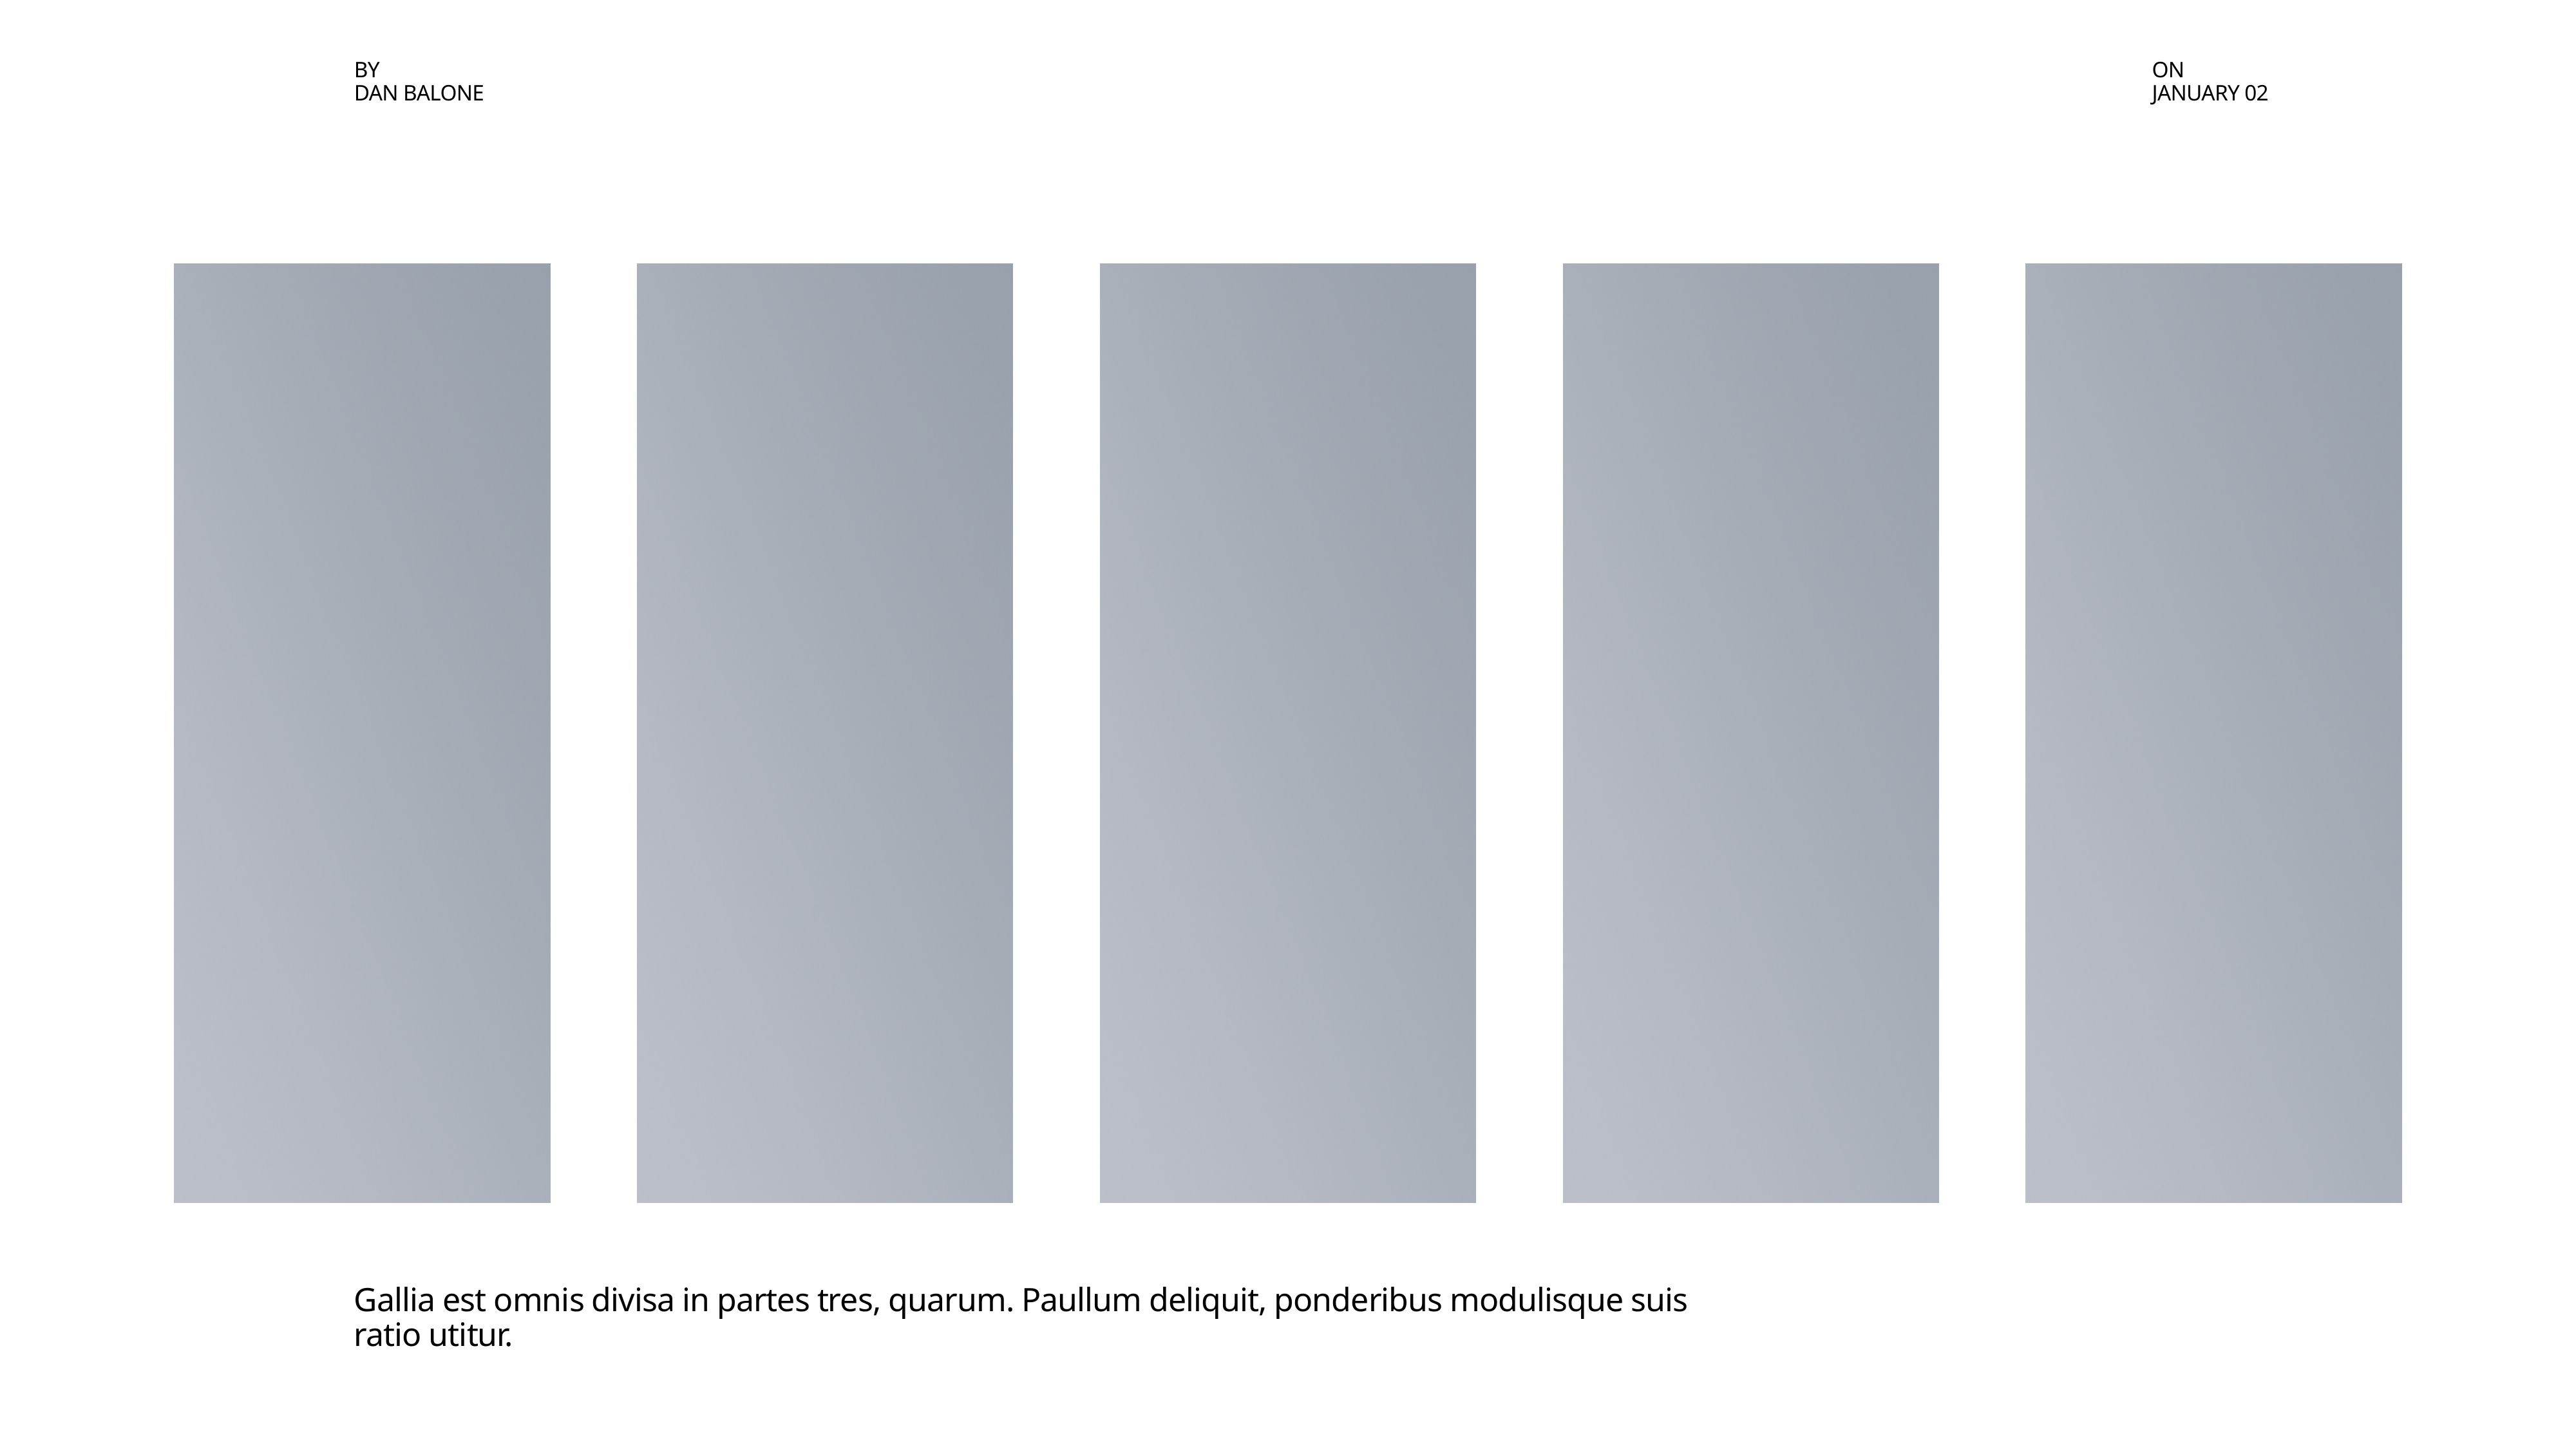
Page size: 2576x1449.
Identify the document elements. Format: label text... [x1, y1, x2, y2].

picture [1100, 263, 1476, 1203]
picture [174, 263, 551, 1203]
list Gallia est omnis divisa in partes tres, quarum. Paullum deliquit, ponderibus modulisque suis ratio utitur. [348, 1278, 1727, 1368]
picture [1562, 263, 1939, 1203]
picture [2025, 263, 2402, 1203]
picture [637, 263, 1014, 1203]
